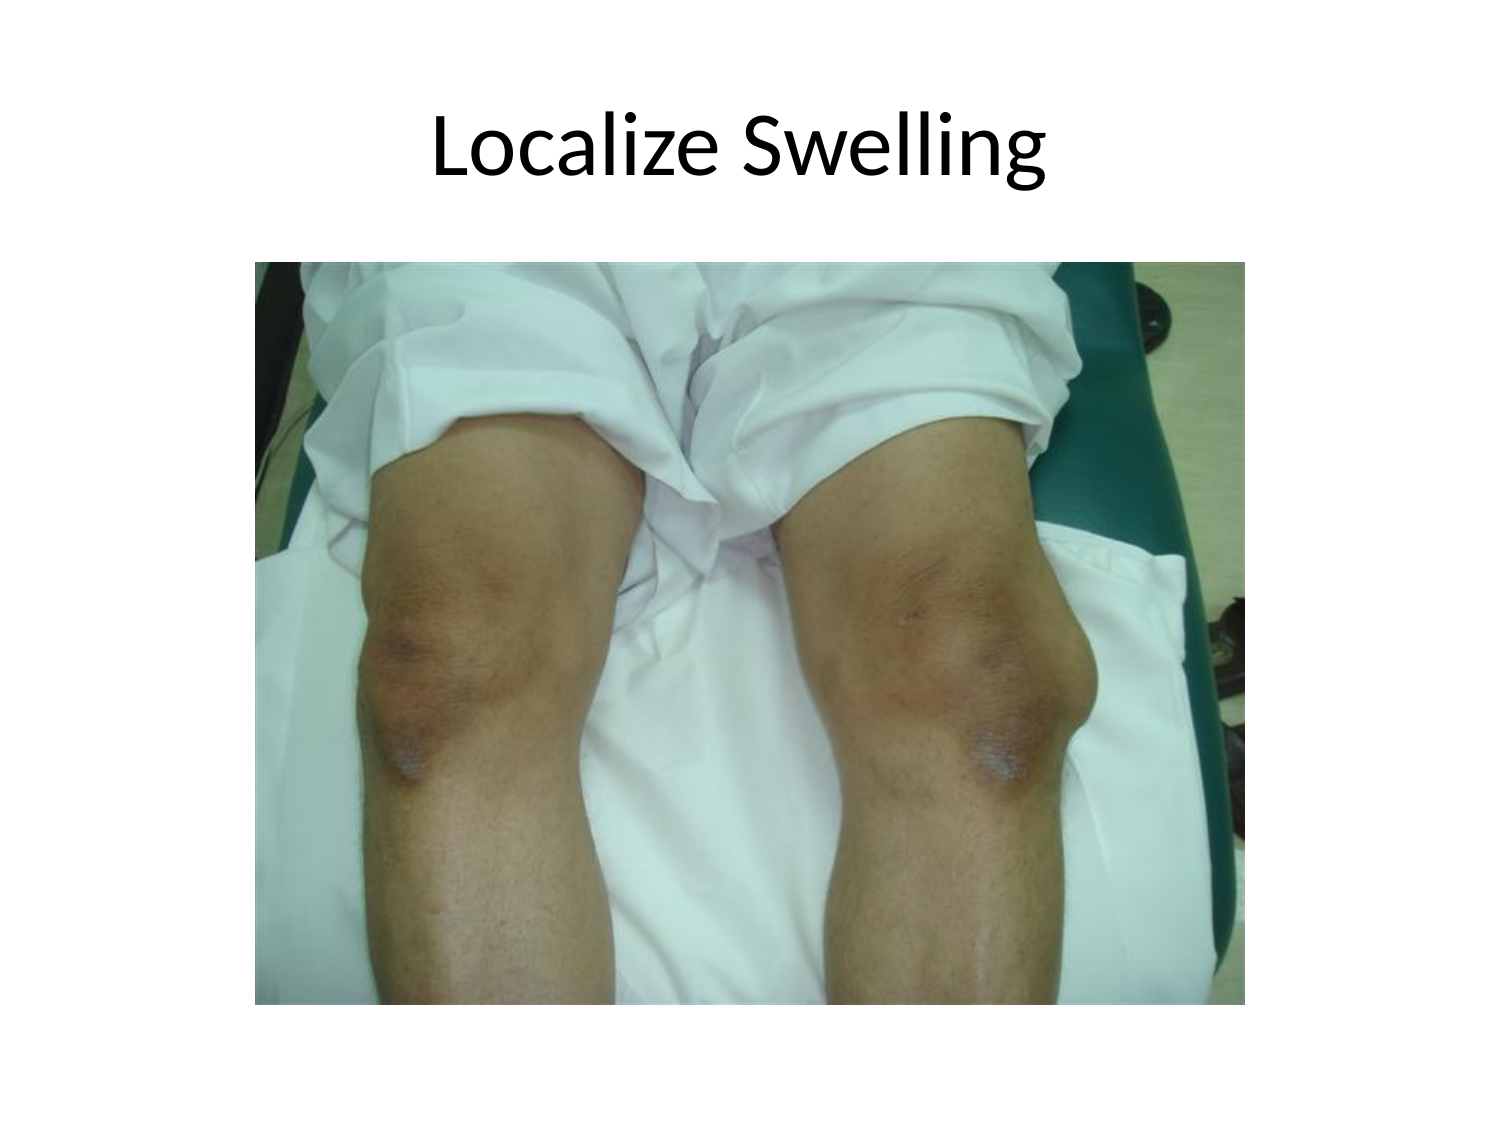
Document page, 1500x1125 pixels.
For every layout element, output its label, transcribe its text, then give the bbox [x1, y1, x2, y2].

title Localize Swelling [75, 45, 1425, 233]
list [254, 262, 1246, 1006]
